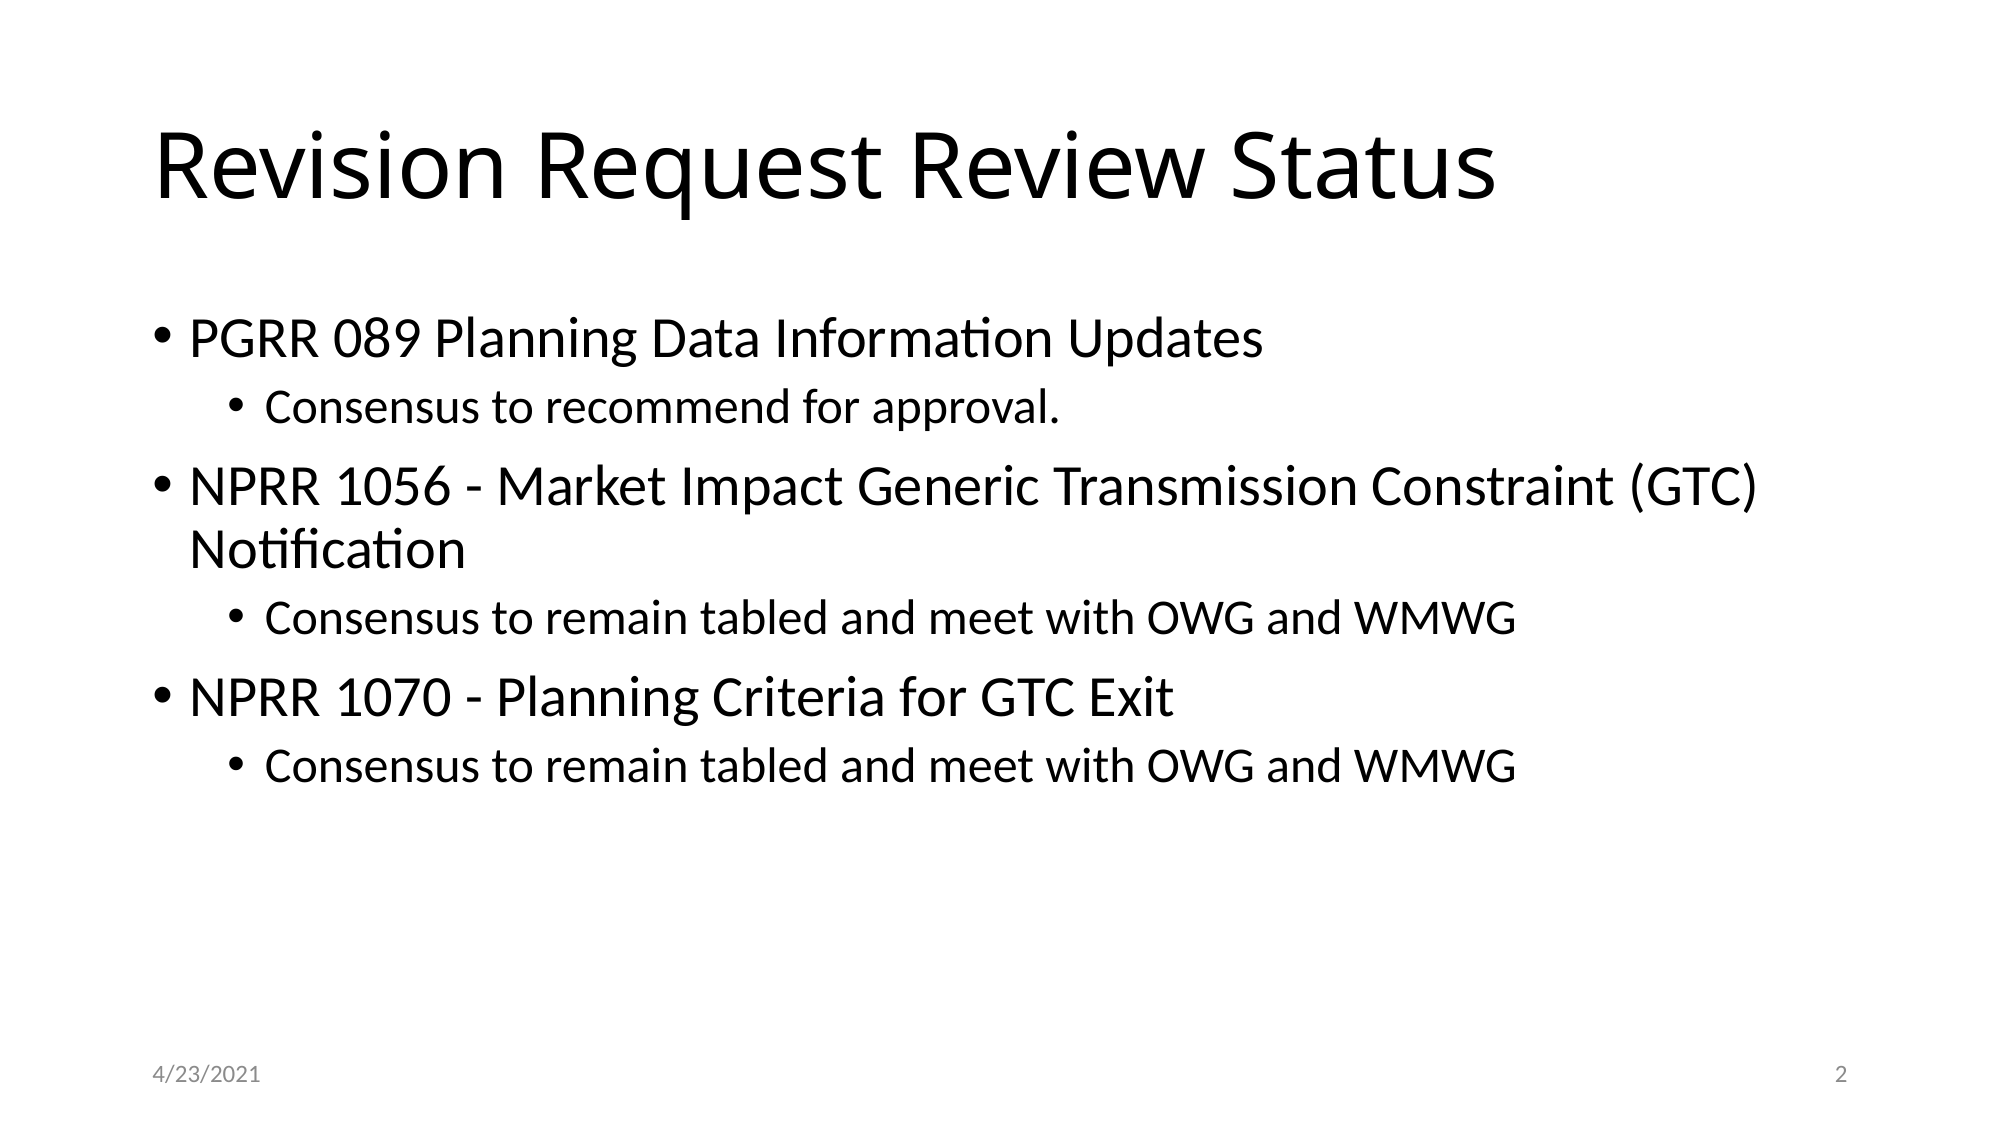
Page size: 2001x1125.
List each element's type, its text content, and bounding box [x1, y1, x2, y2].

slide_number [137, 1042, 588, 1103]
slide_number 2 [1412, 1042, 1863, 1103]
title Revision Request Review Status [137, 59, 1863, 278]
list PGRR 089 Planning Data Information Updates Consensus to recommend for approval. NPRR 1056 - Market Impact Generic Transmission Constraint (GTC) Notification Consensus to remain tabled and meet with OWG and WMWG NPRR 1070 - Planning Criteria for GTC Exit Consensus to remain tabled and meet with OWG and WMWG [137, 299, 1863, 1014]
